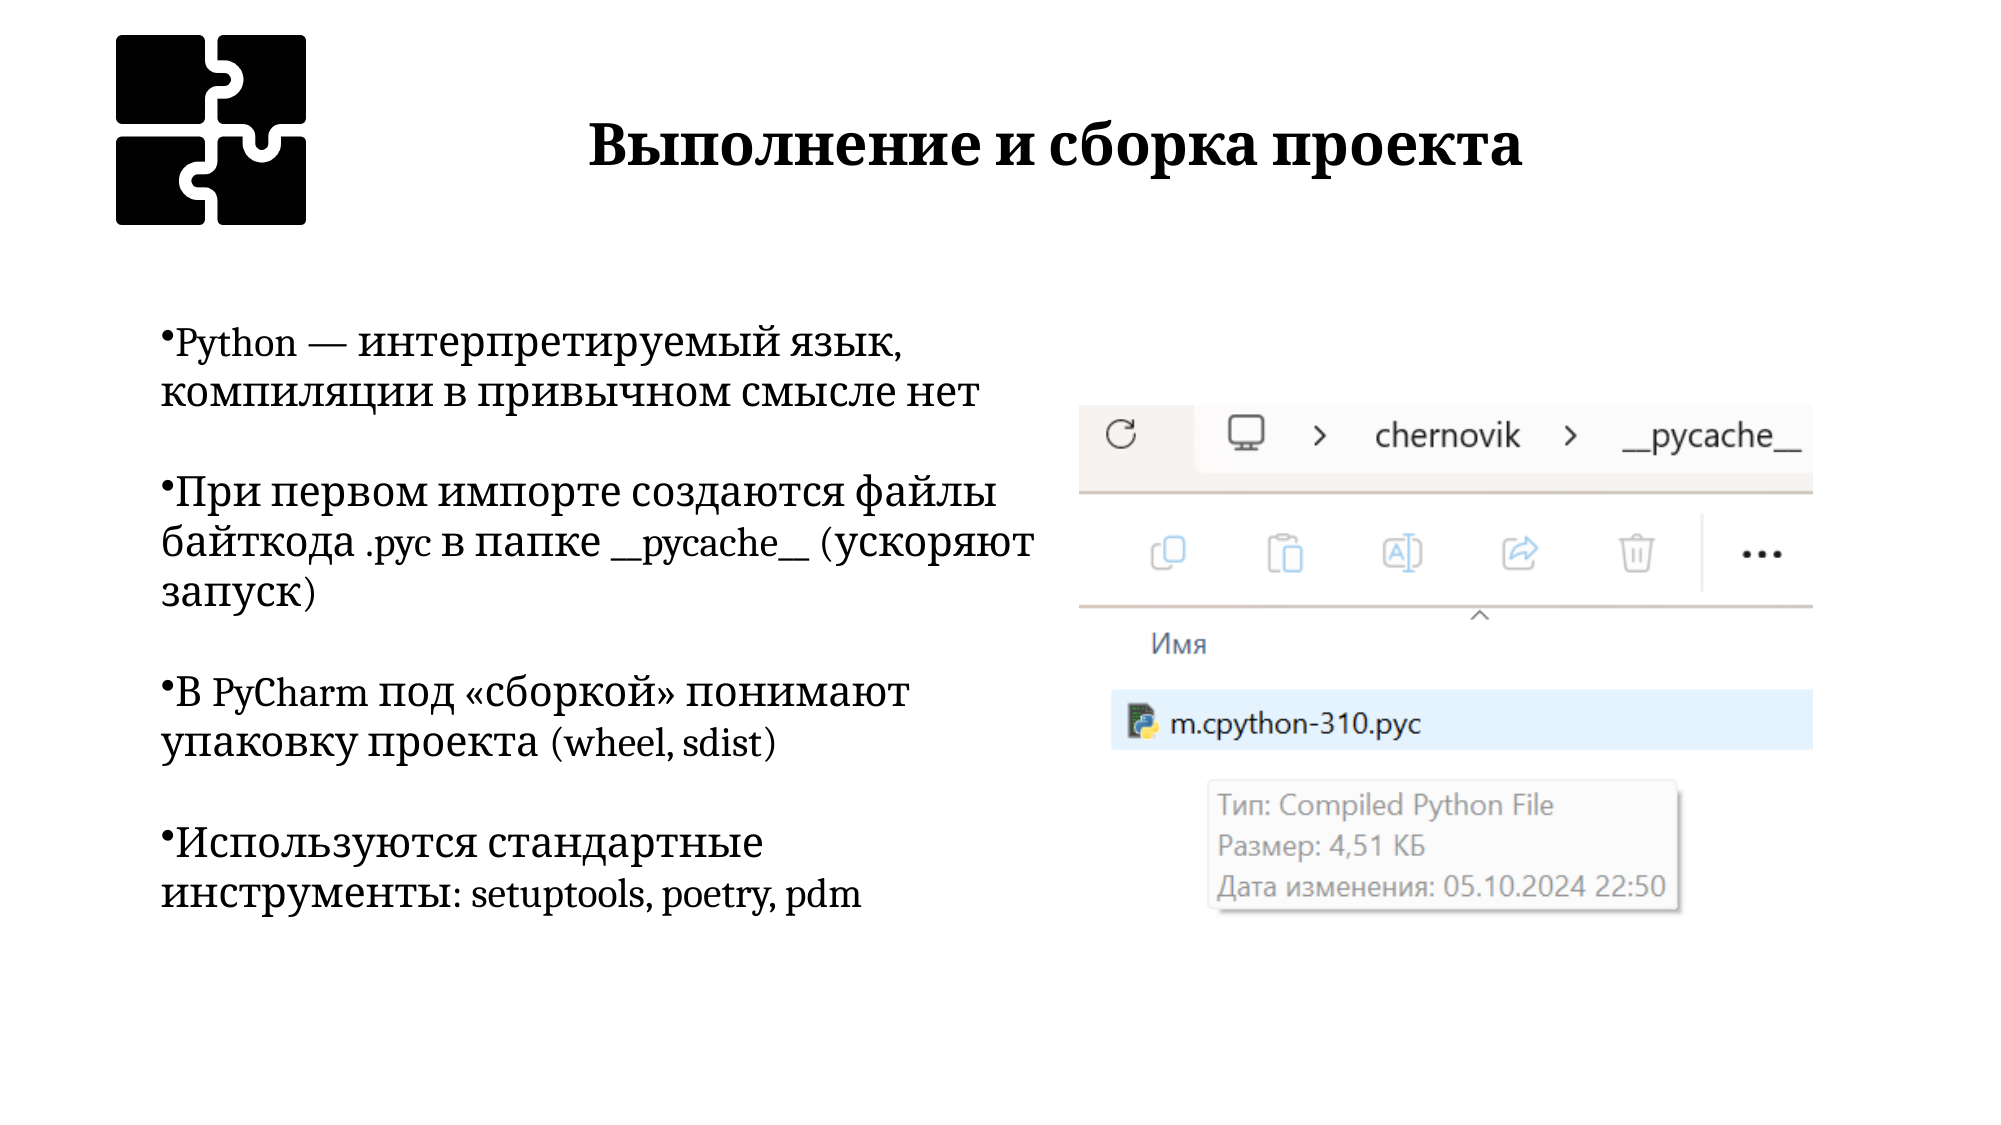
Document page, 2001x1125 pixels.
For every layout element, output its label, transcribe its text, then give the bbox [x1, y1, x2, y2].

picture [116, 35, 307, 226]
title Выполнение и сборка проекта [537, 89, 1577, 204]
text_box Python — интерпретируемый язык, компиляции в привычном смысле нет При первом импорте создаются файлы байткода .pyc в папке __pycache__ (ускоряют запуск) В PyCharm под «сборкой» понимают упаковку проекта (wheel, sdist) Используются стандартные инструменты: setuptools, poetry, pdm [145, 307, 1057, 923]
picture [1078, 405, 1813, 927]
